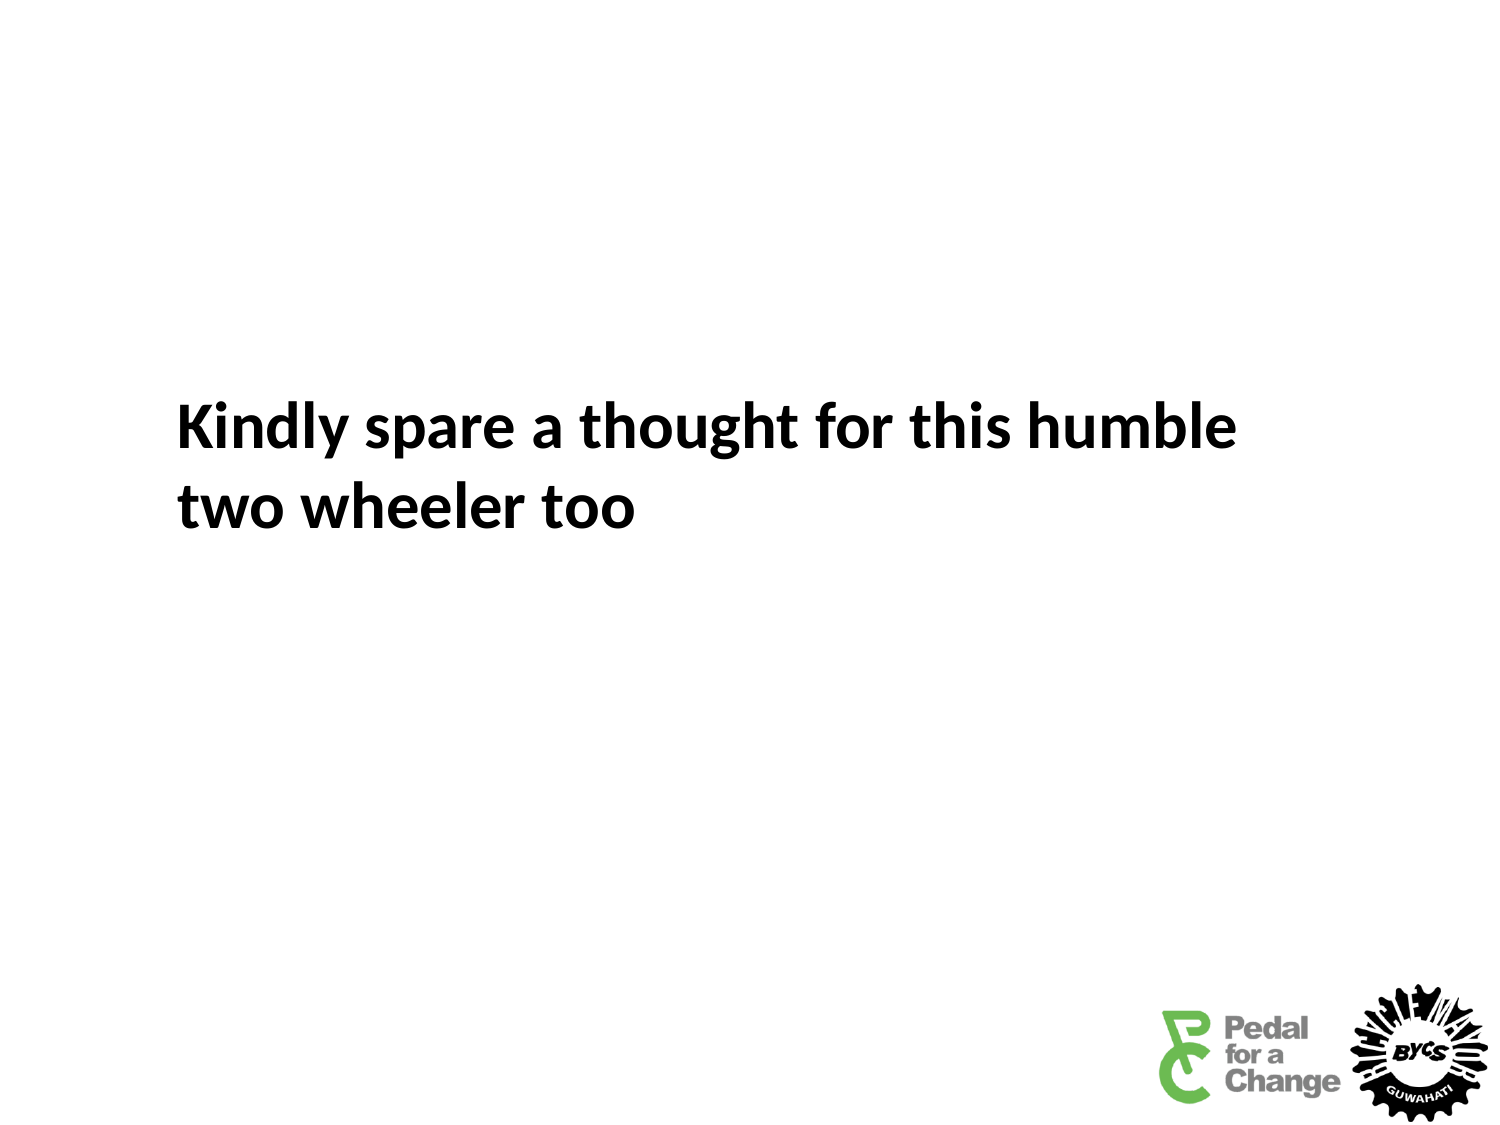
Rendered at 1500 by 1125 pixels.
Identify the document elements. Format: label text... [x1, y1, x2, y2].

picture [1147, 984, 1488, 1123]
text_box Kindly spare a thought for this humble two wheeler too [162, 374, 1325, 550]
